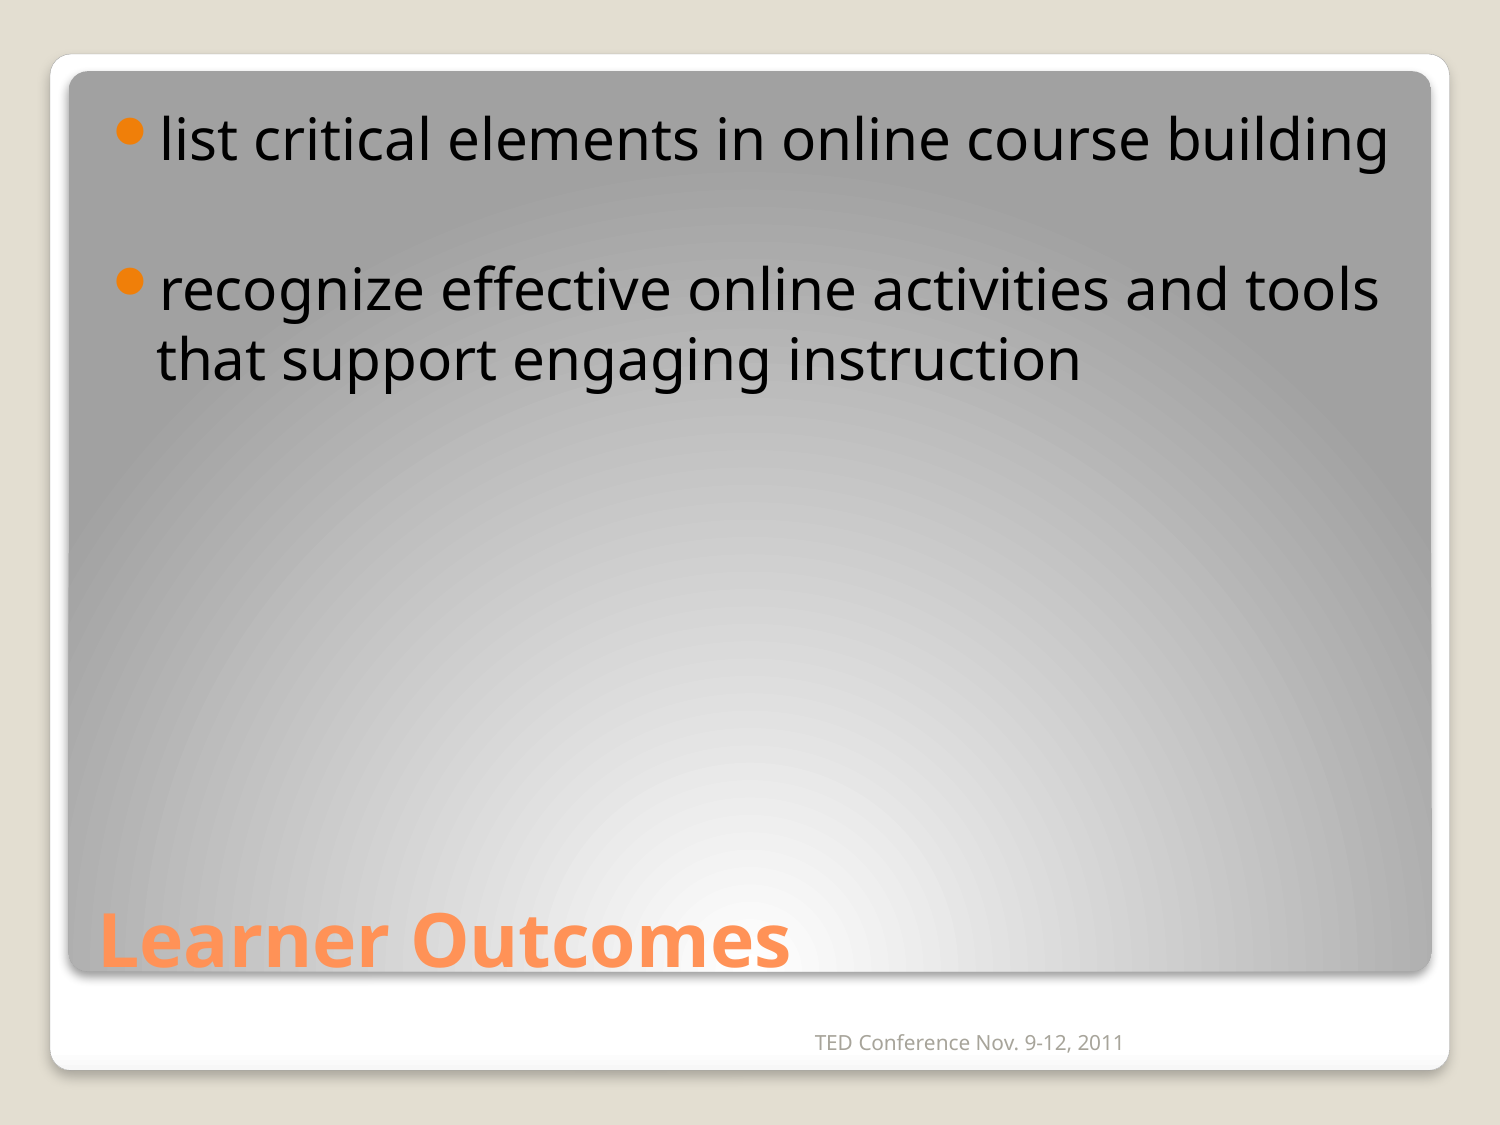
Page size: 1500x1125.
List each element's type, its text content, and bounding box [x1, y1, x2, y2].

title Learner Outcomes [82, 817, 1425, 990]
footer TED Conference Nov. 9-12, 2011 [800, 1002, 1370, 1063]
list list critical elements in online course building recognize effective online activities and tools that support engaging instruction [82, 86, 1425, 774]
